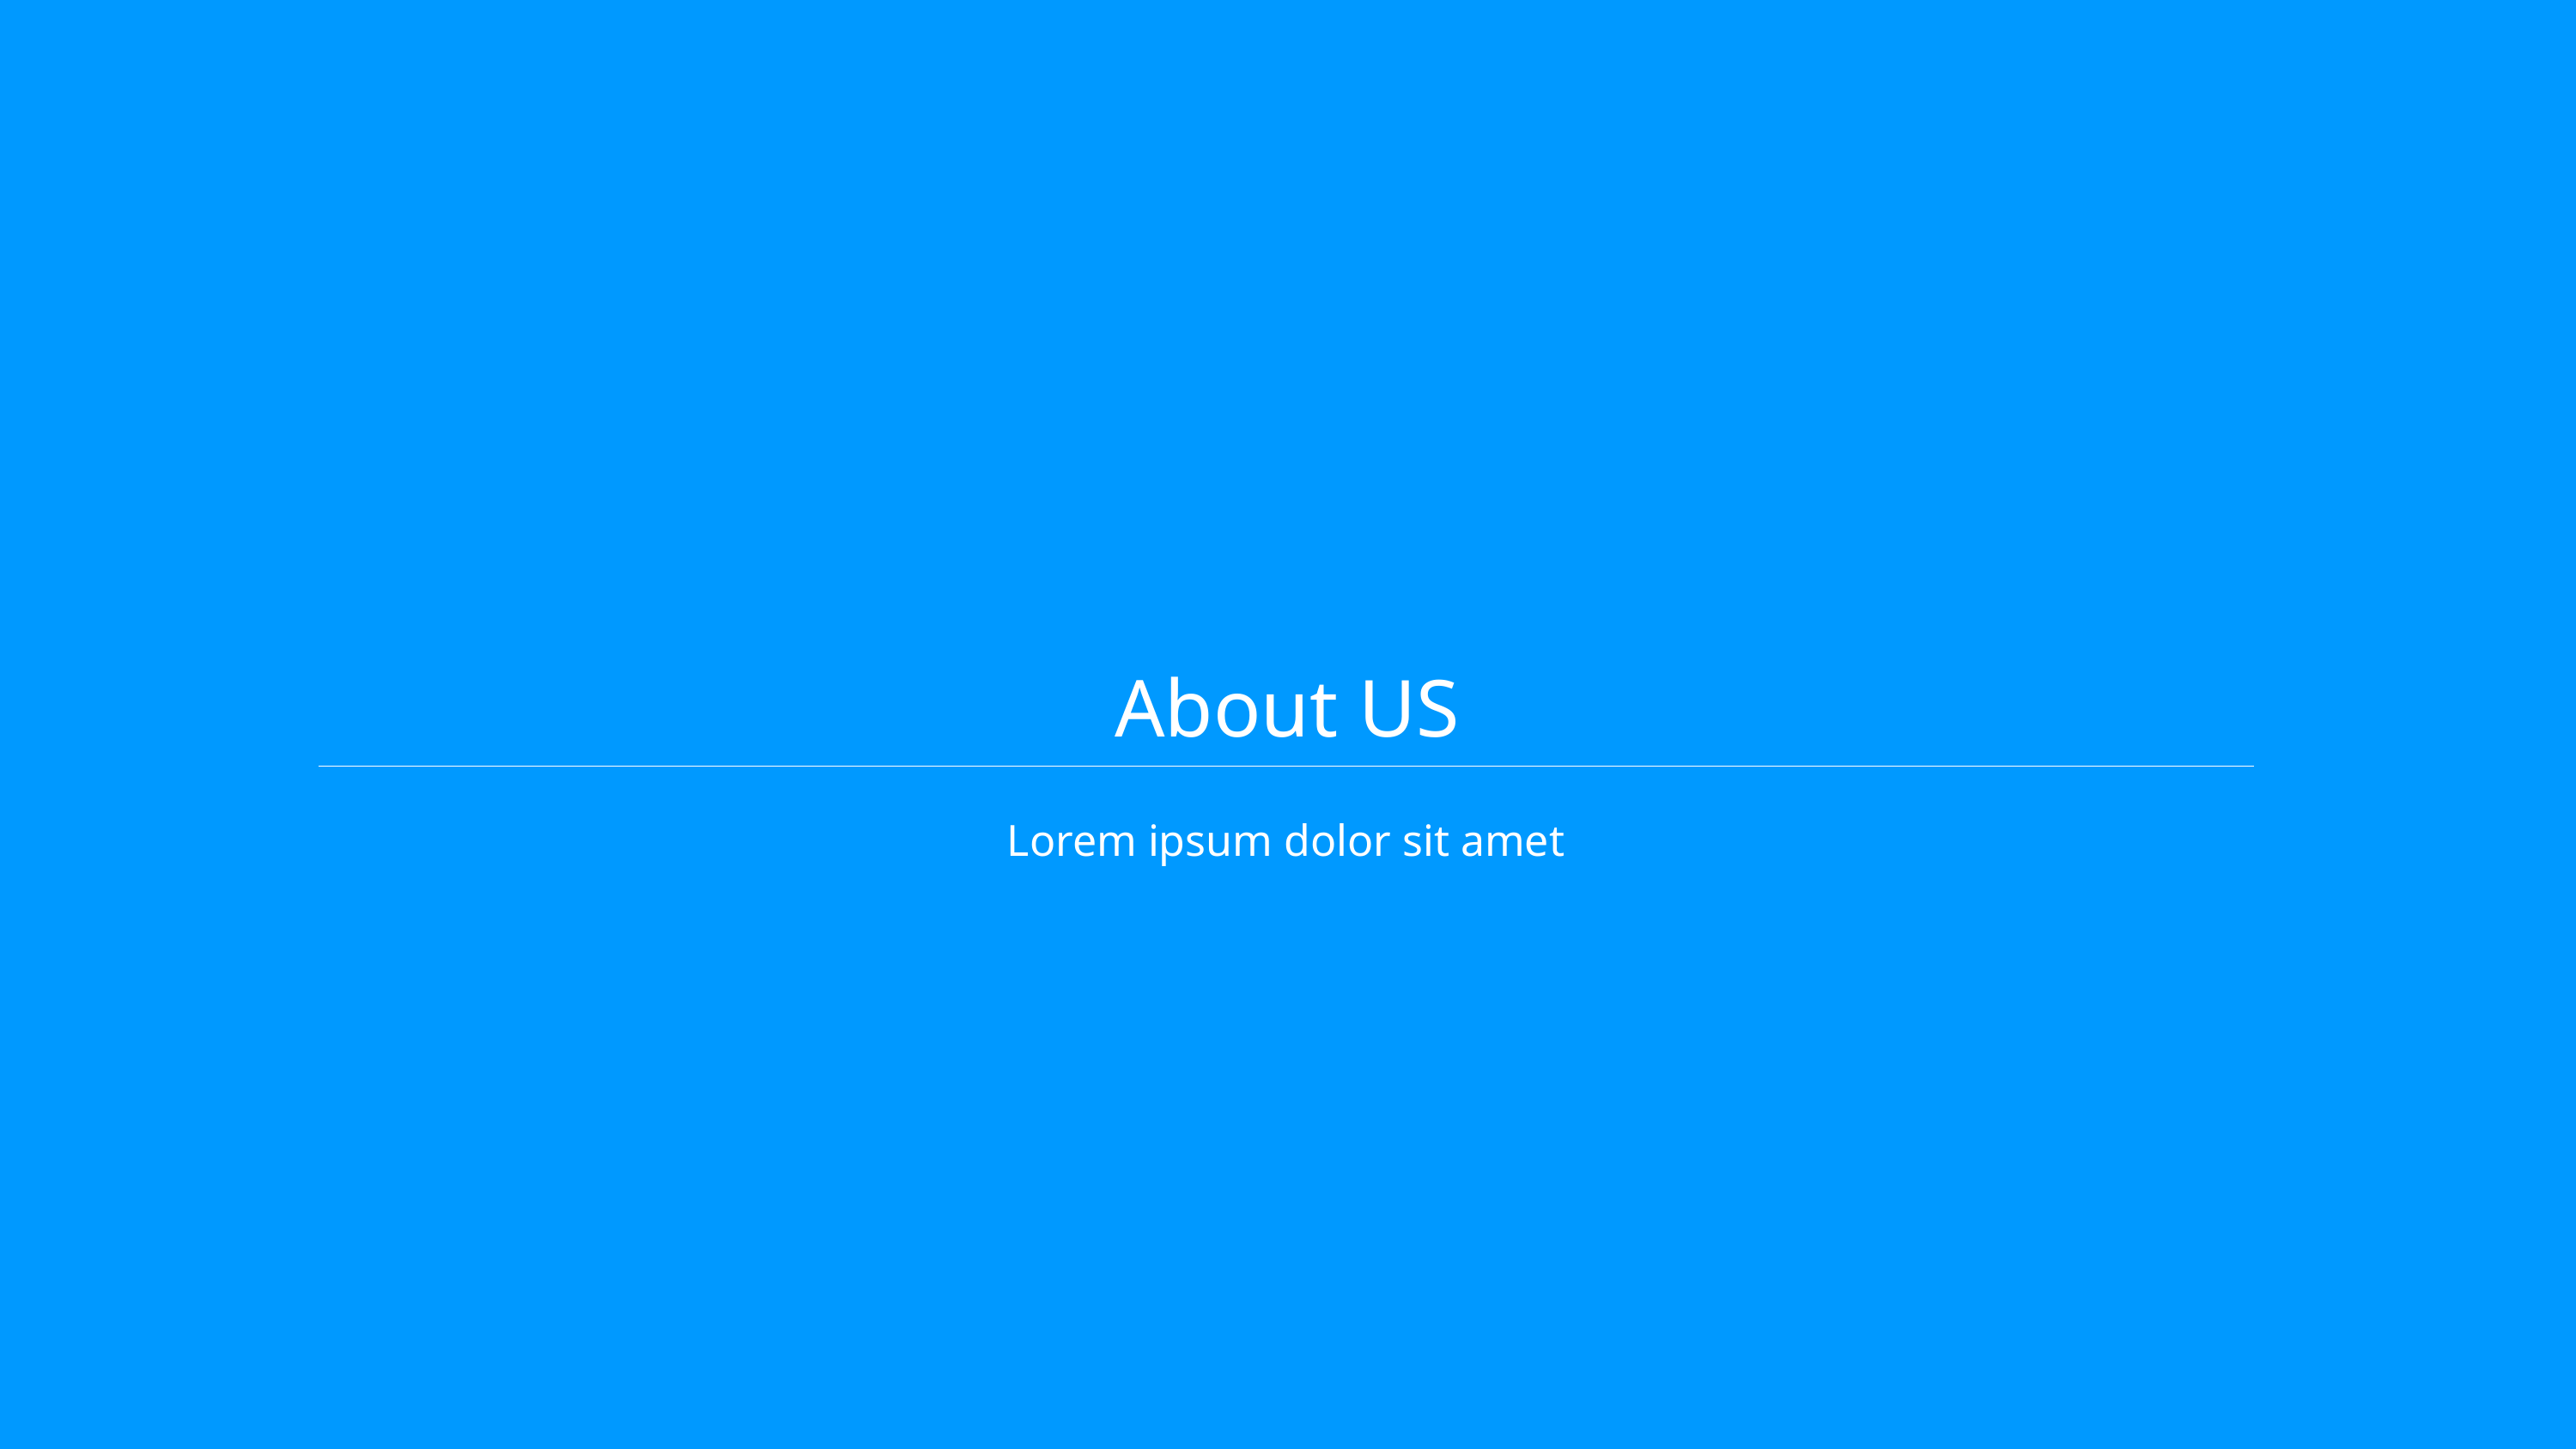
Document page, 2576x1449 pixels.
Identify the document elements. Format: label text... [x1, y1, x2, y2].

subtitle Lorem ipsum dolor sit amet [318, 802, 2254, 953]
title About US [319, 498, 2254, 760]
